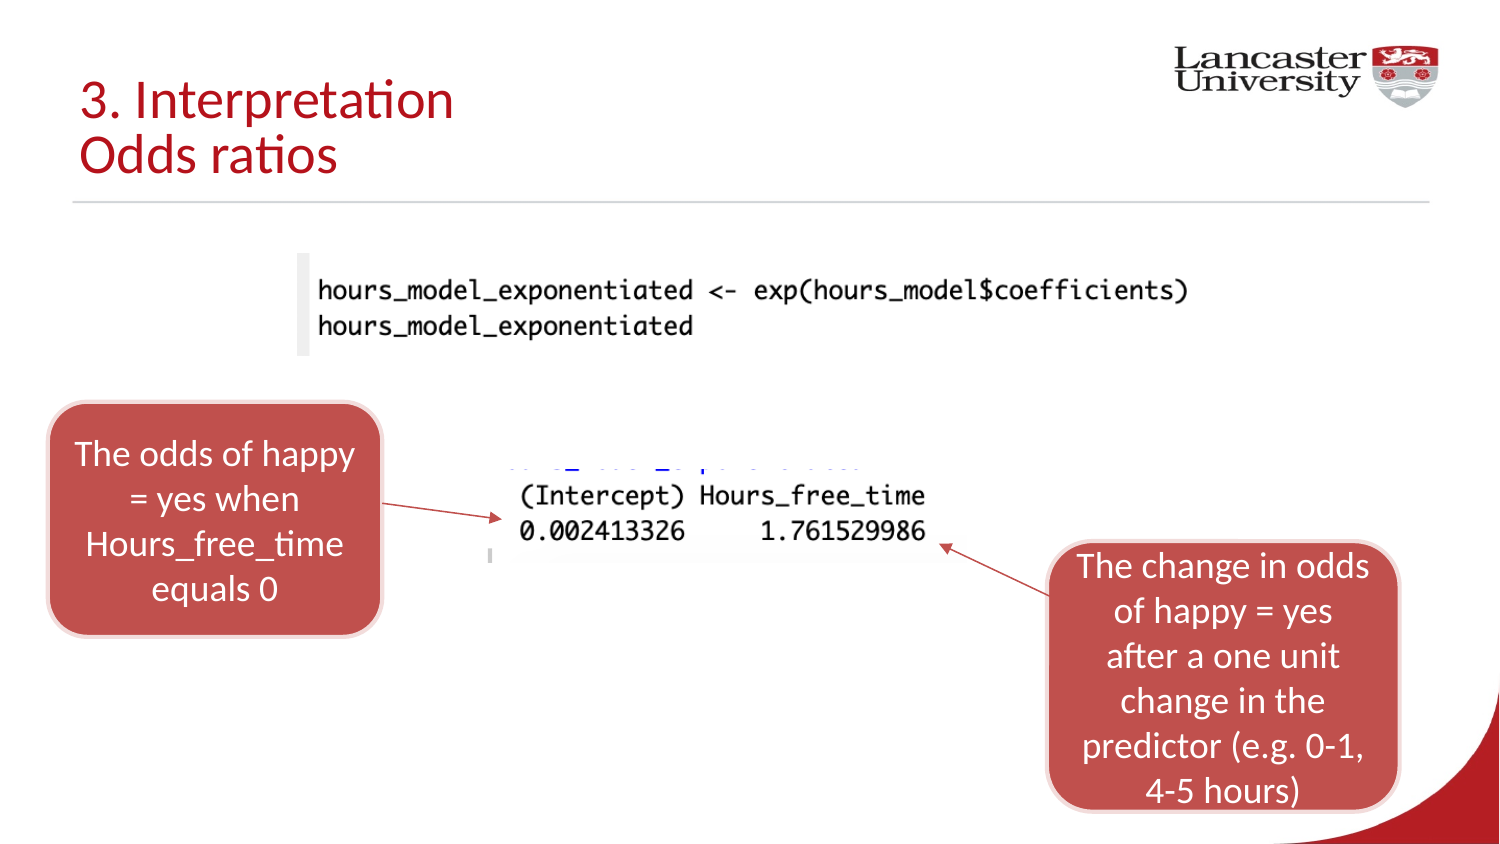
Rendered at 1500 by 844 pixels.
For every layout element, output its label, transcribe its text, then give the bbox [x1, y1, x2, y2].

text_box The odds of happy = yes when Hours_free_time equals 0 [45, 399, 385, 639]
picture [0, 0, 1500, 844]
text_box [381, 503, 503, 520]
text_box The change in odds of happy = yes after a one unit change in the predictor (e.g. 0-1, 4-5 hours) [1044, 538, 1402, 814]
title 3. Interpretation Odds ratios [64, 67, 1176, 210]
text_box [938, 543, 1081, 612]
